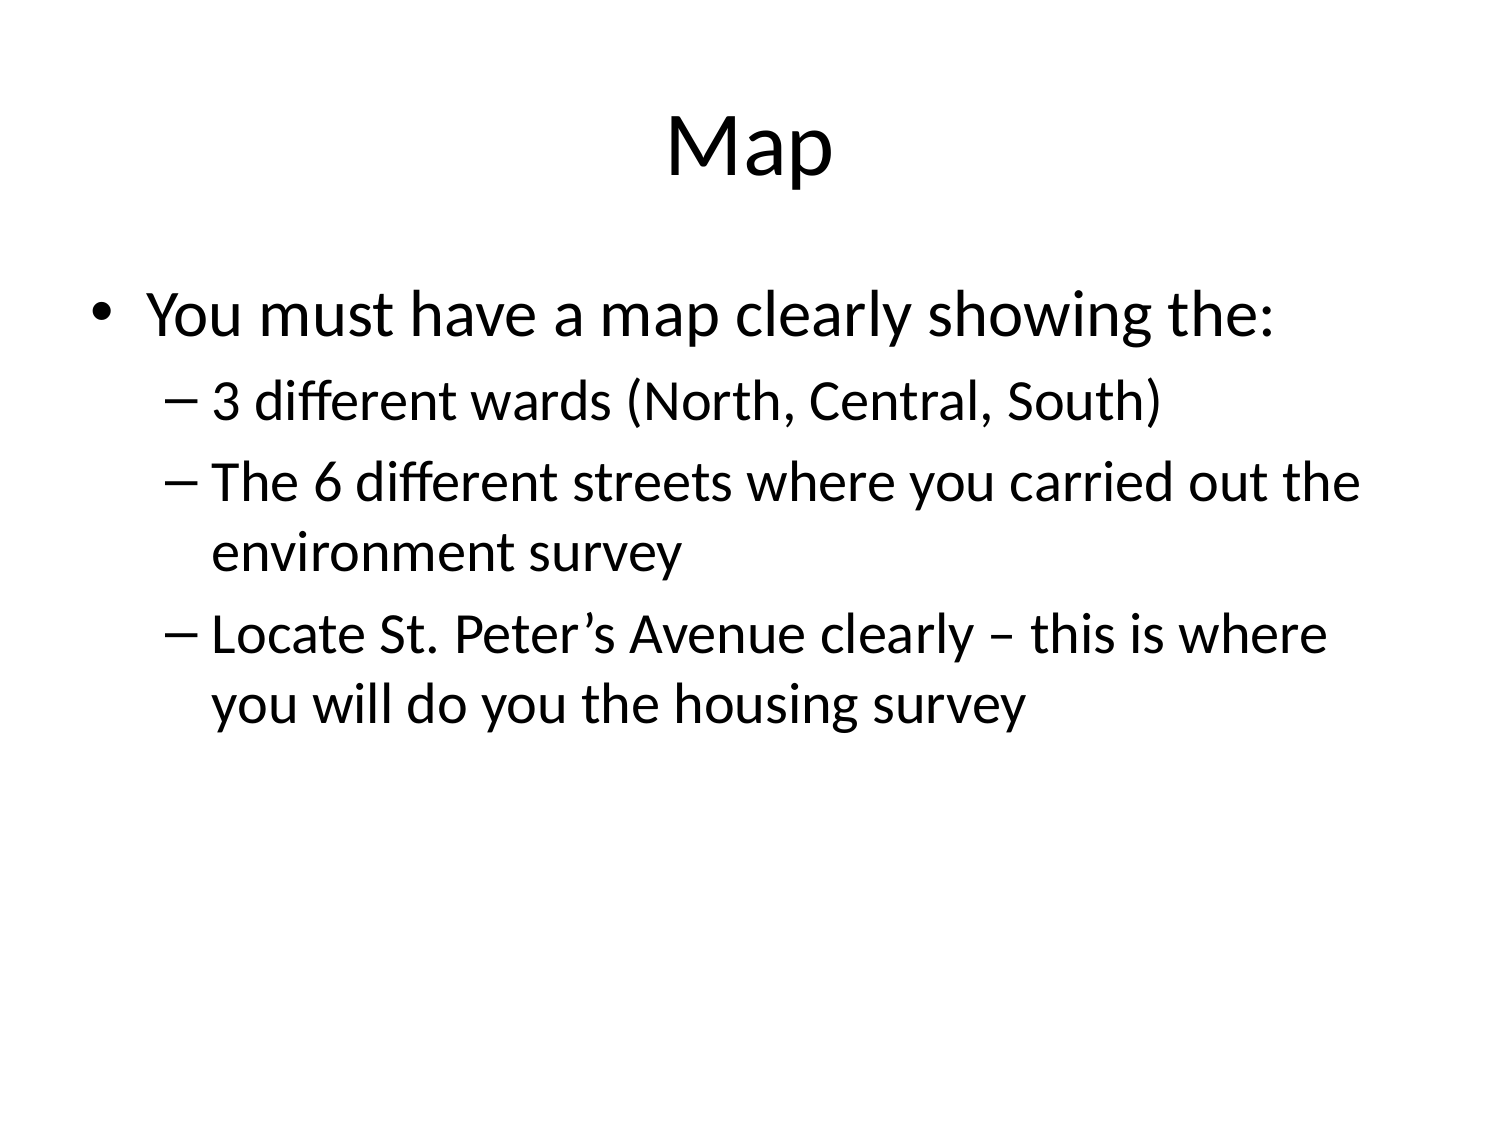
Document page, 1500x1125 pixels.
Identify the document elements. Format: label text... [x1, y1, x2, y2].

title Map [75, 45, 1425, 233]
list You must have a map clearly showing the: 3 different wards (North, Central, South) The 6 different streets where you carried out the environment survey Locate St. Peter’s Avenue clearly – this is where you will do you the housing survey [75, 262, 1425, 1005]
